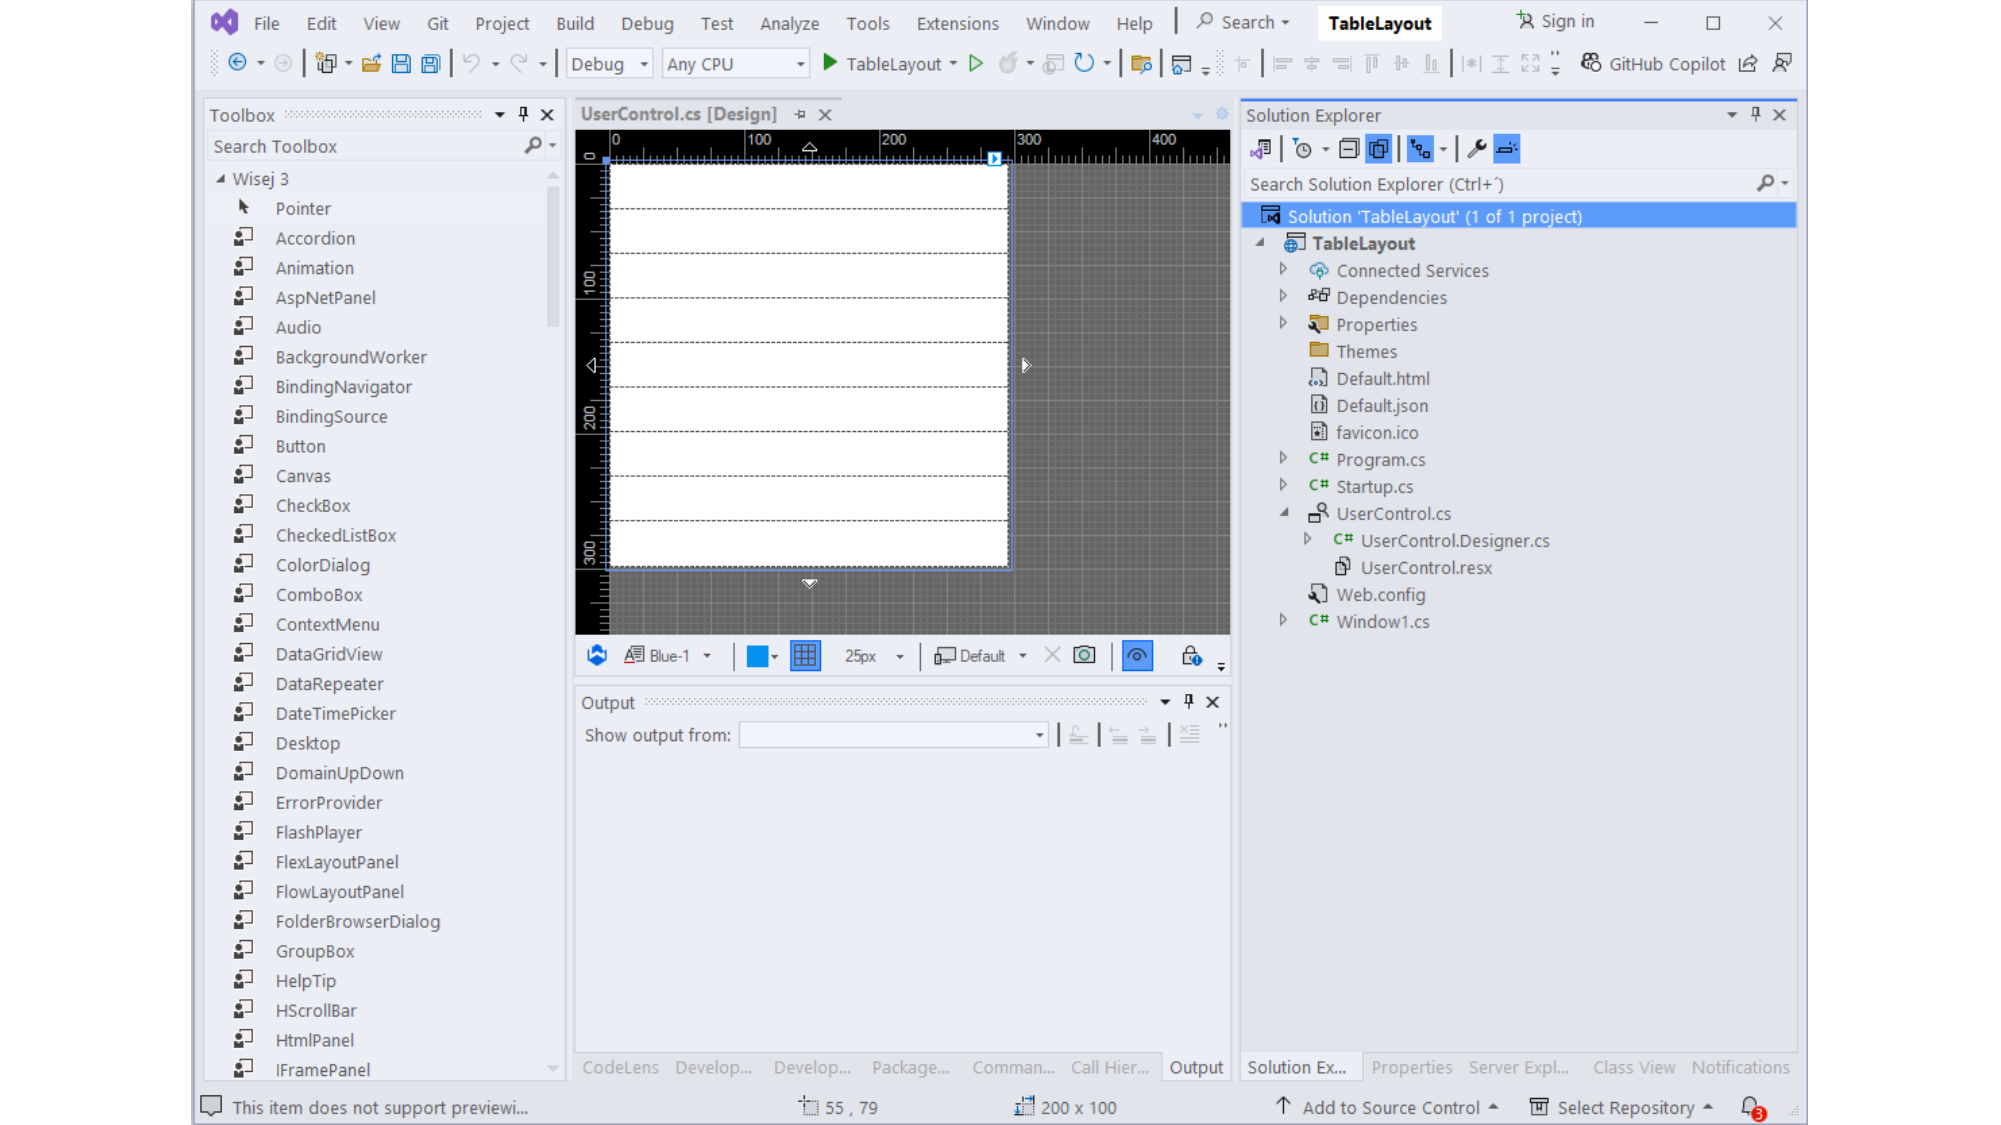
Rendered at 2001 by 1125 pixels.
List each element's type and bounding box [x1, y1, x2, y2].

picture [191, 0, 1808, 1125]
